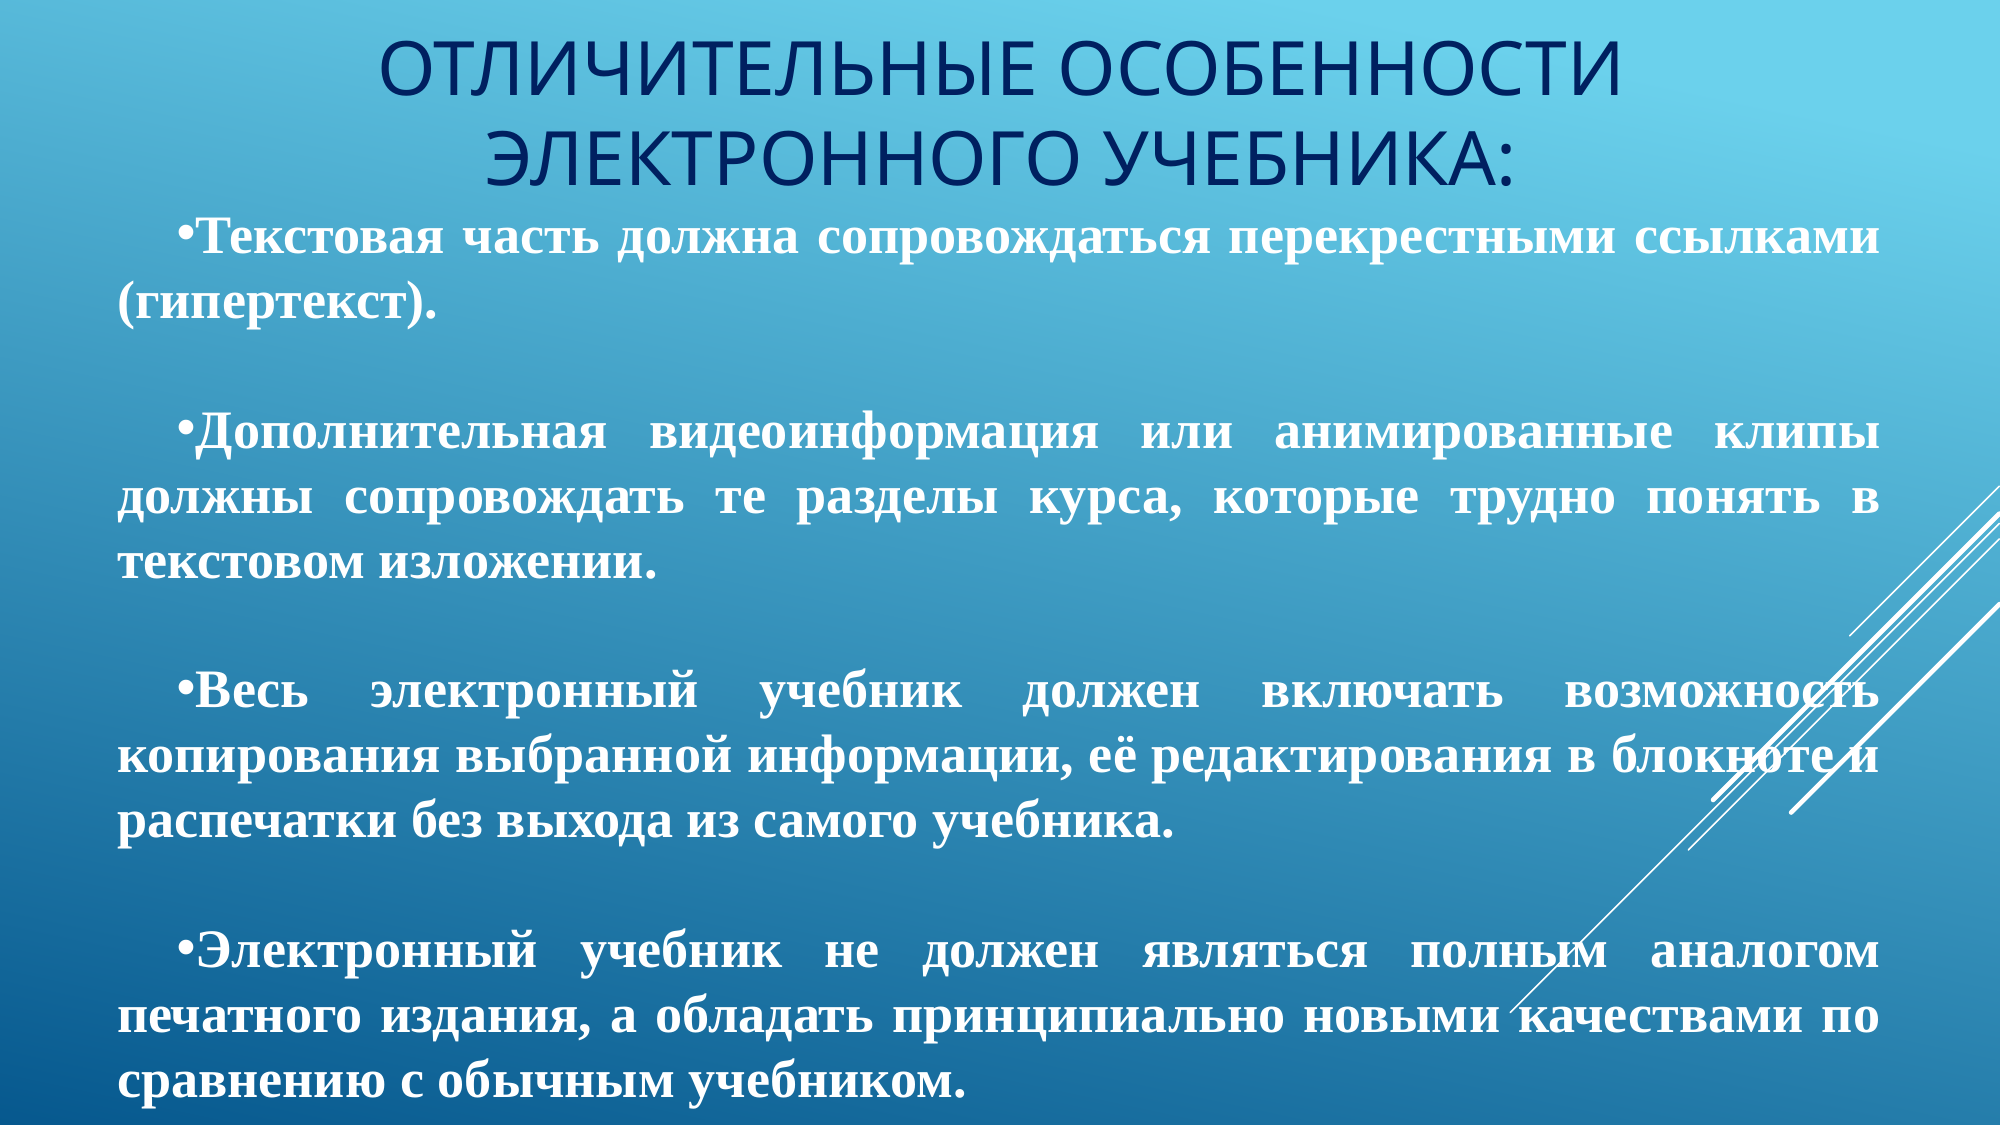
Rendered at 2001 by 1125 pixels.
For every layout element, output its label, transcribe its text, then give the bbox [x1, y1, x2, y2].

text_box Текстовая часть должна сопровождаться перекрестными ссылками (гипертекст). Дополнительная видеоинформация или анимированные клипы должны сопровождать те разделы курса, которые трудно понять в текстовом изложении. Весь электронный учебник должен включать возможность копирования выбранной информации, её редактирования в блокноте и распечатки без выхода из самого учебника. Электронный учебник не должен являться полным аналогом печатного издания, а обладать принципиально новыми качествами по сравнению с обычным учебником. [102, 191, 1898, 1116]
title Отличительные особенности электронного учебника: [60, 21, 1942, 200]
